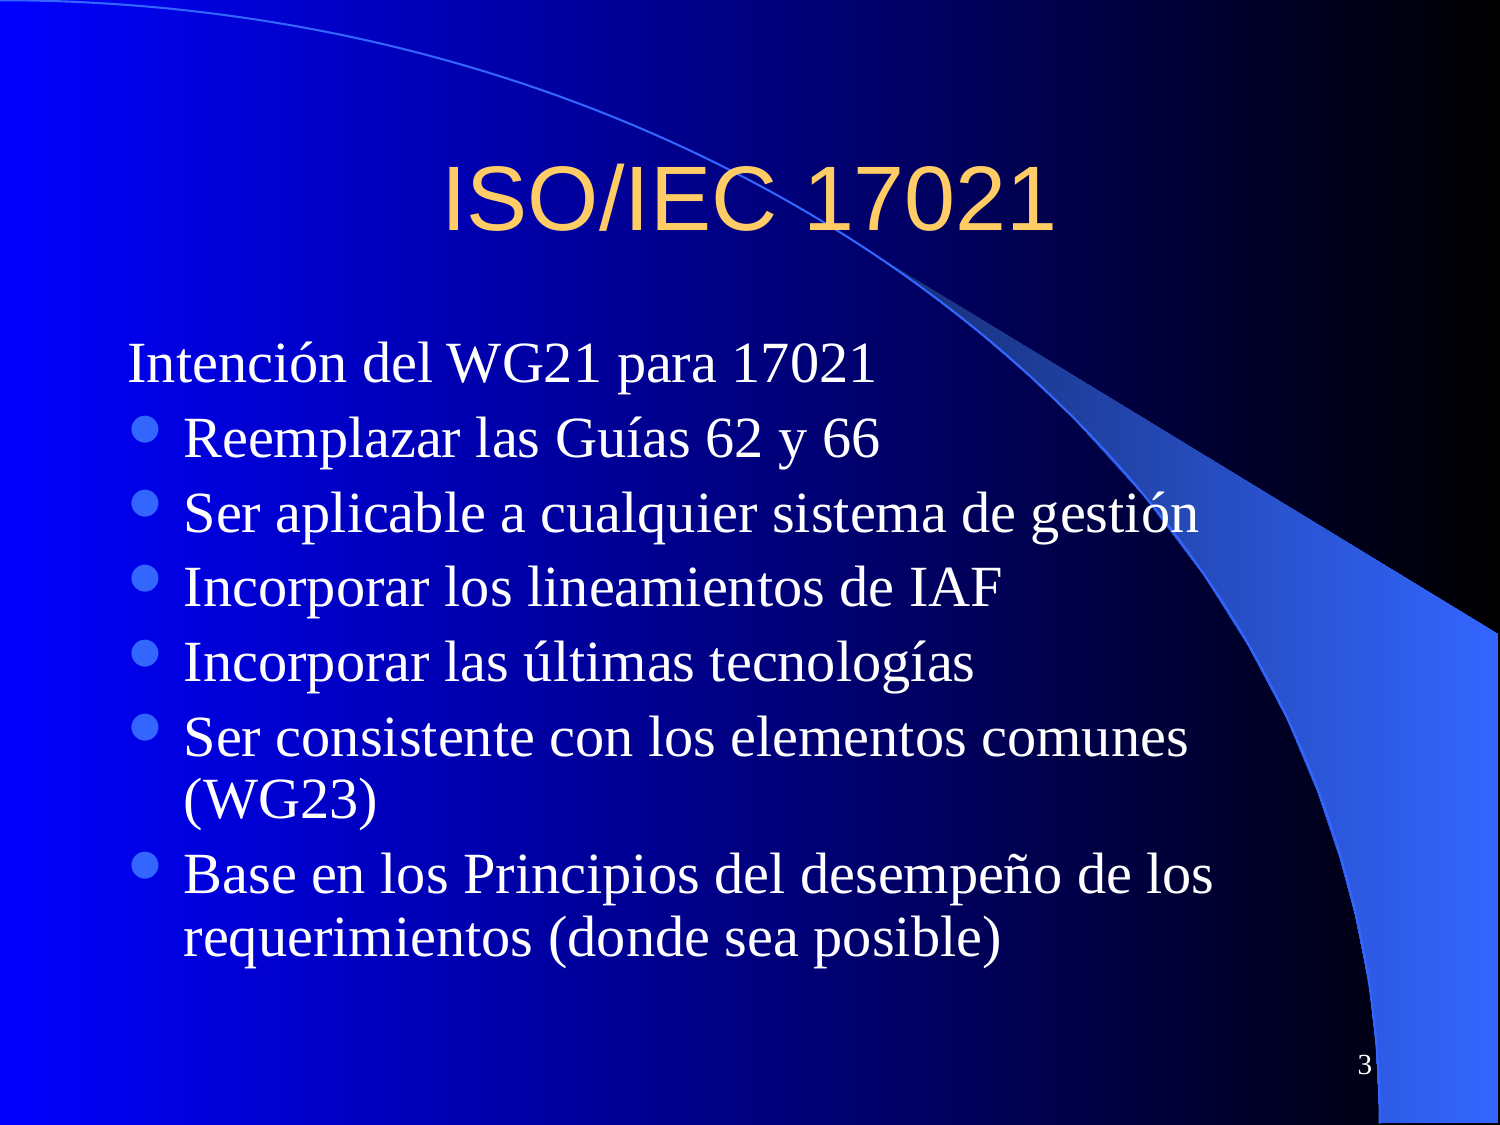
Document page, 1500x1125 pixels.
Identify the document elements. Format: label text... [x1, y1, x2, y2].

title ISO/IEC 17021 [112, 99, 1388, 288]
slide_number 3 [1074, 1024, 1388, 1101]
list Intención del WG21 para 17021 Reemplazar las Guías 62 y 66 Ser aplicable a cualquier sistema de gestión Incorporar los lineamientos de IAF Incorporar las últimas tecnologías Ser consistente con los elementos comunes (WG23) Base en los Principios del desempeño de los requerimientos (donde sea posible) [112, 324, 1388, 1001]
